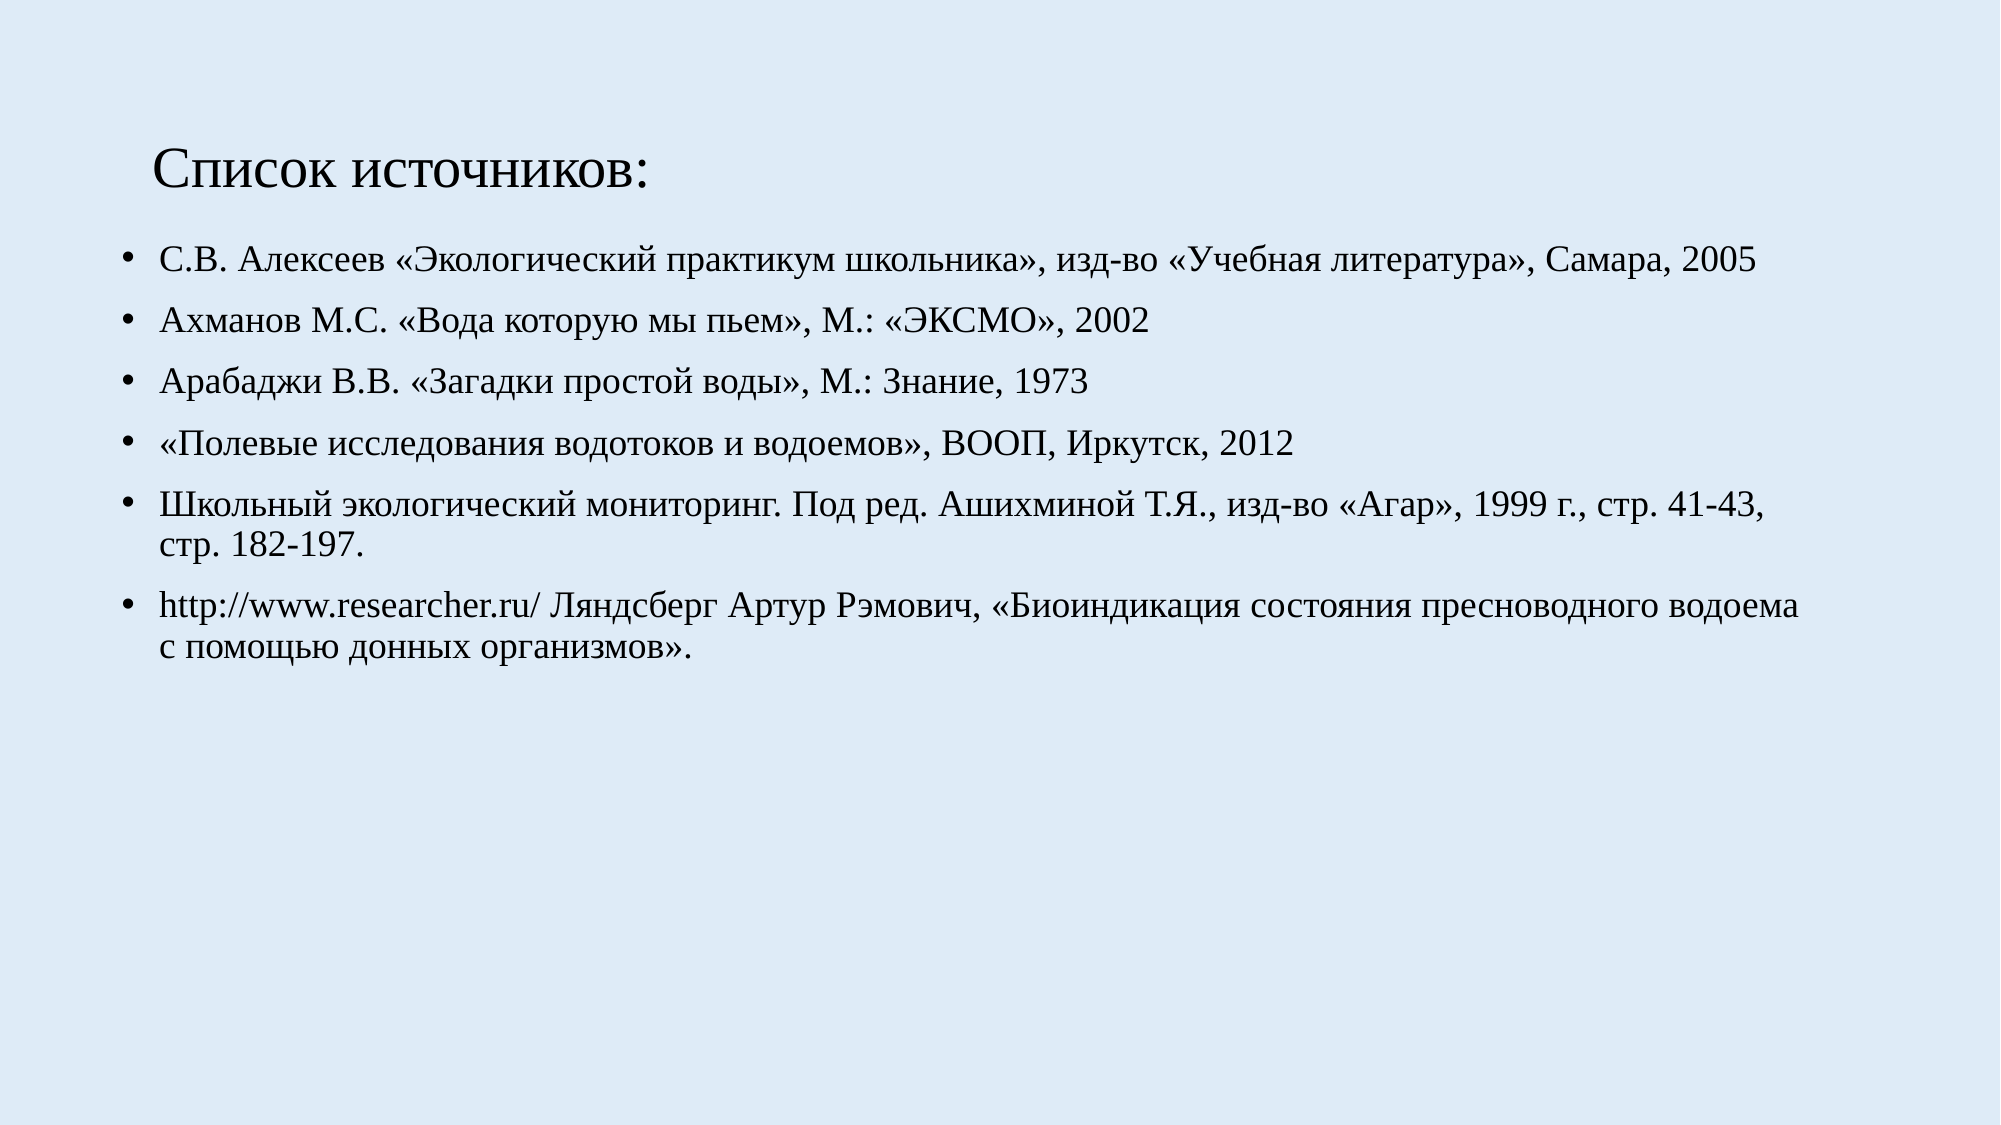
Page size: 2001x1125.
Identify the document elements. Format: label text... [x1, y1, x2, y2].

list С.В. Алексеев «Экологический практикум школьника», изд-во «Учебная литература», Самара, 2005 Ахманов М.С. «Вода которую мы пьем», М.: «ЭКСМО», 2002 Арабаджи В.В. «Загадки простой воды», М.: Знание, 1973 «Полевые исследования водотоков и водоемов», ВООП, Иркутск, 2012 Школьный экологический мониторинг. Под ред. Ашихминой Т.Я., изд-во «Агар», 1999 г., стр. 41-43, стр. 182-197. http://www.researcher.ru/ Ляндсберг Артур Рэмович, «Биоиндикация состояния пресноводного водоема с помощью донных организмов». [106, 231, 1832, 945]
title Список источников: [137, 59, 1863, 278]
